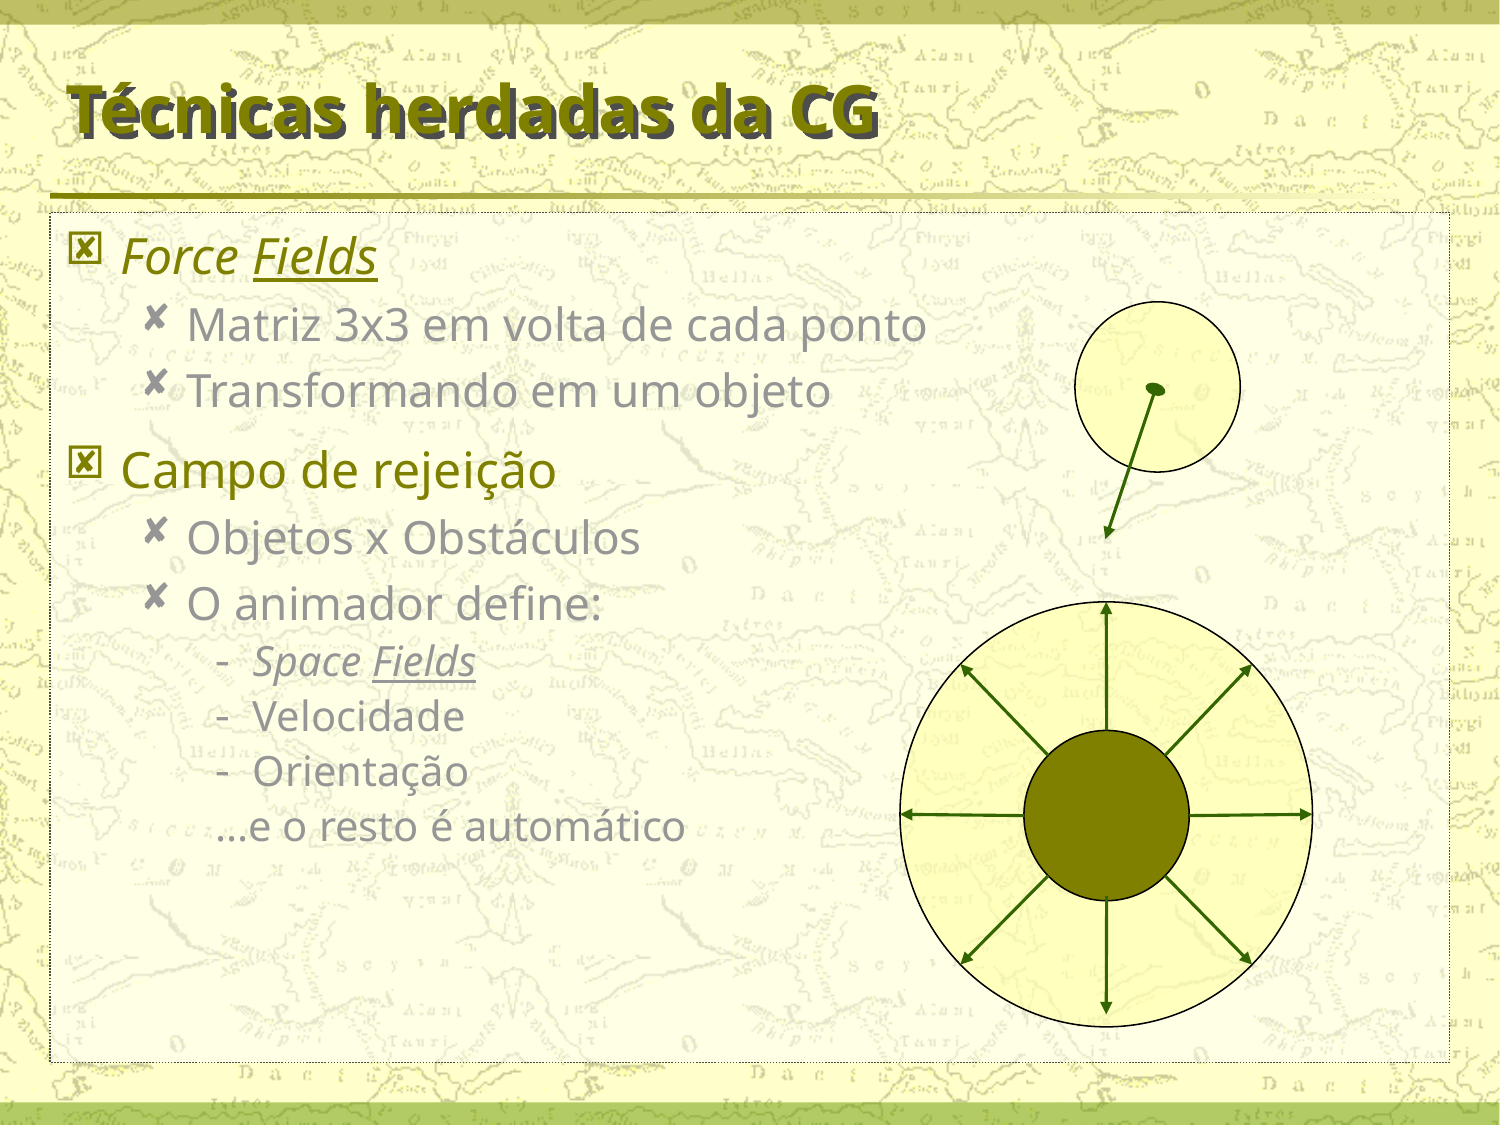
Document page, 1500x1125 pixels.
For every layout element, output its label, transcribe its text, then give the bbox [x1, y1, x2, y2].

picture [0, 25, 1500, 1102]
title Técnicas herdadas da CG [50, 8, 1450, 206]
list Force Fields Matriz 3x3 em volta de cada ponto Transformando em um objeto Campo de rejeição Objetos x Obstáculos O animador define: Space Fields Velocidade Orientação ...e o resto é automático [49, 212, 1450, 1063]
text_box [1074, 301, 1241, 540]
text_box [899, 601, 1313, 1028]
